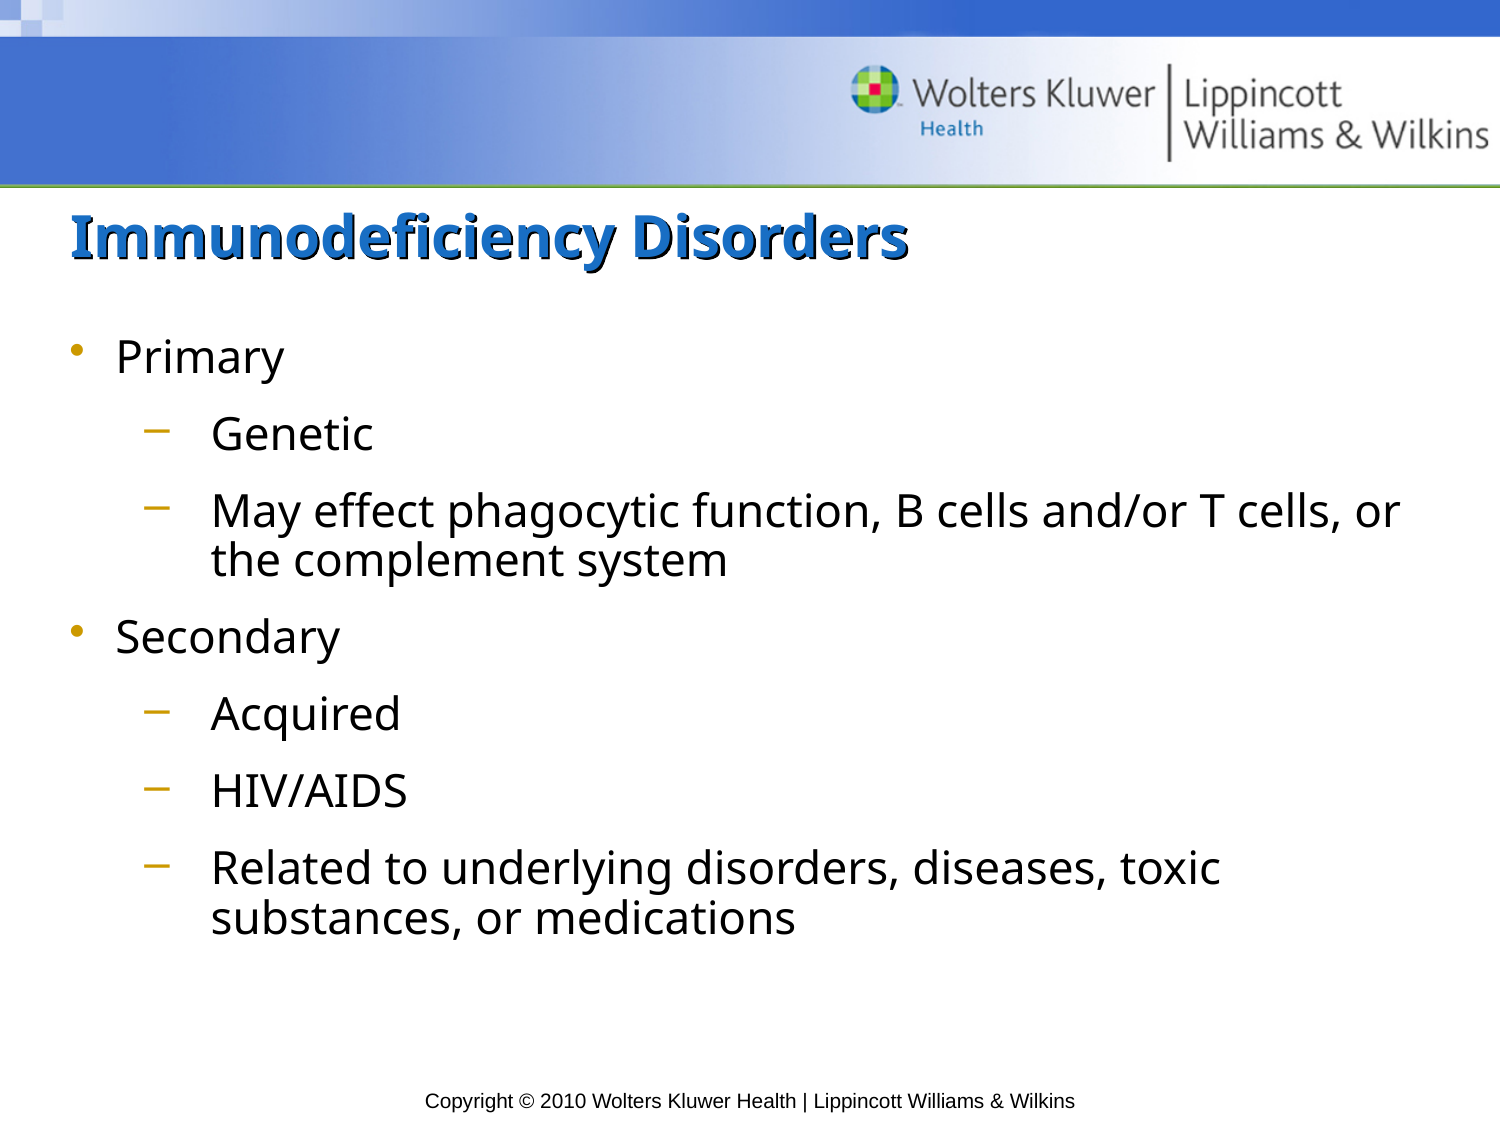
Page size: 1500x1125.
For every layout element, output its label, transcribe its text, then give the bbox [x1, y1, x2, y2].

title Immunodeficiency Disorders [70, 206, 1470, 270]
list Primary Genetic May effect phagocytic function, B cells and/or T cells, or the complement system Secondary Acquired HIV/AIDS Related to underlying disorders, diseases, toxic substances, or medications [53, 326, 1468, 1029]
picture [0, 0, 1500, 188]
